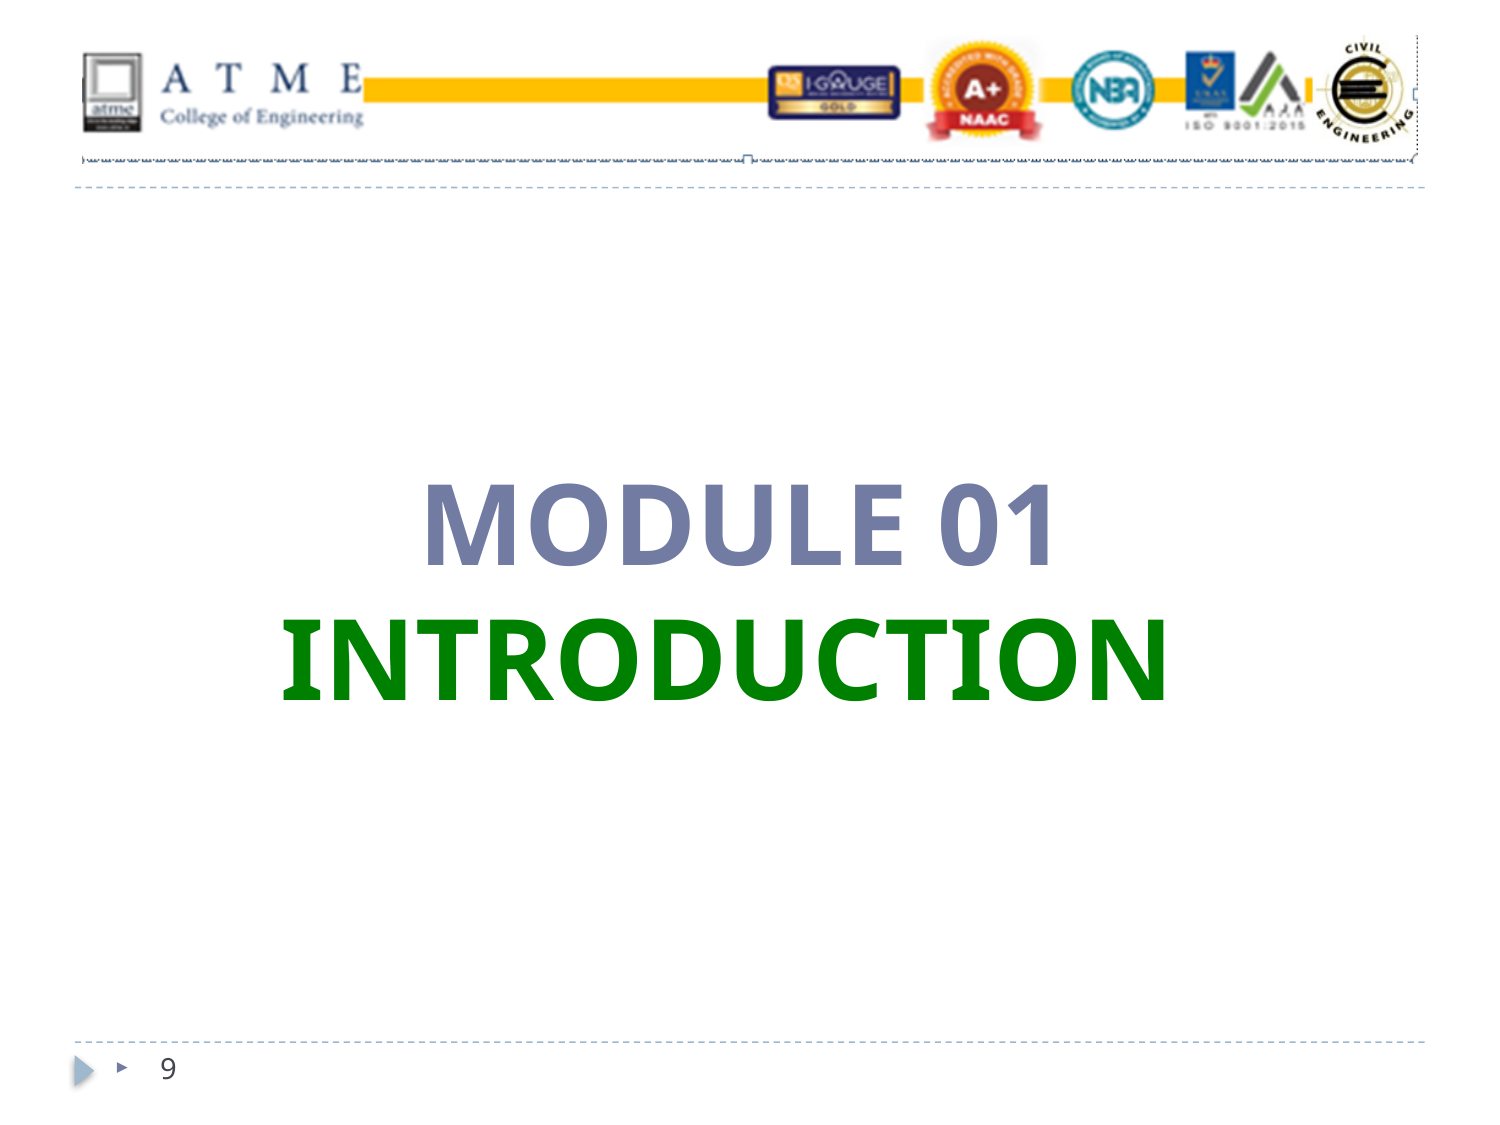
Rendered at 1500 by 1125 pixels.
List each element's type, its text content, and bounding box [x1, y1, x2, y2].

slide_number 9 [100, 1042, 426, 1103]
text_box Module 01 Introduction [265, 445, 1219, 731]
picture [82, 35, 1418, 164]
